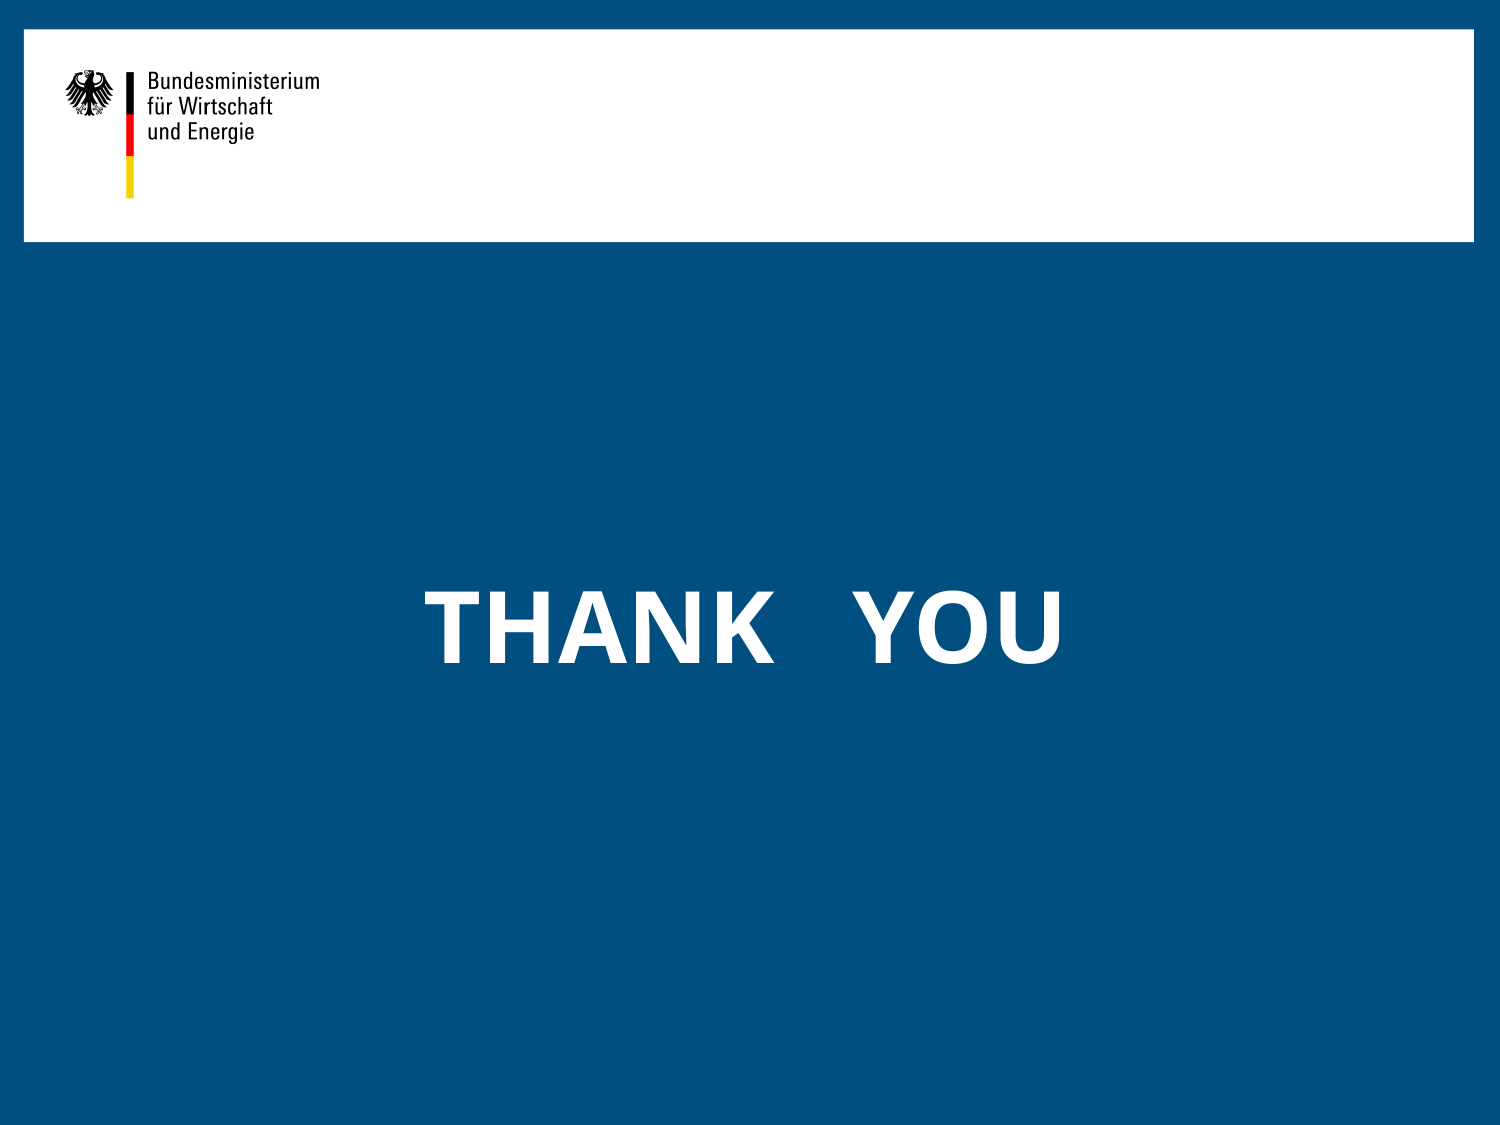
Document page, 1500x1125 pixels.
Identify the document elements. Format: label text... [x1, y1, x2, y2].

picture [30, 30, 381, 240]
title THANK YOU [143, 556, 1349, 675]
